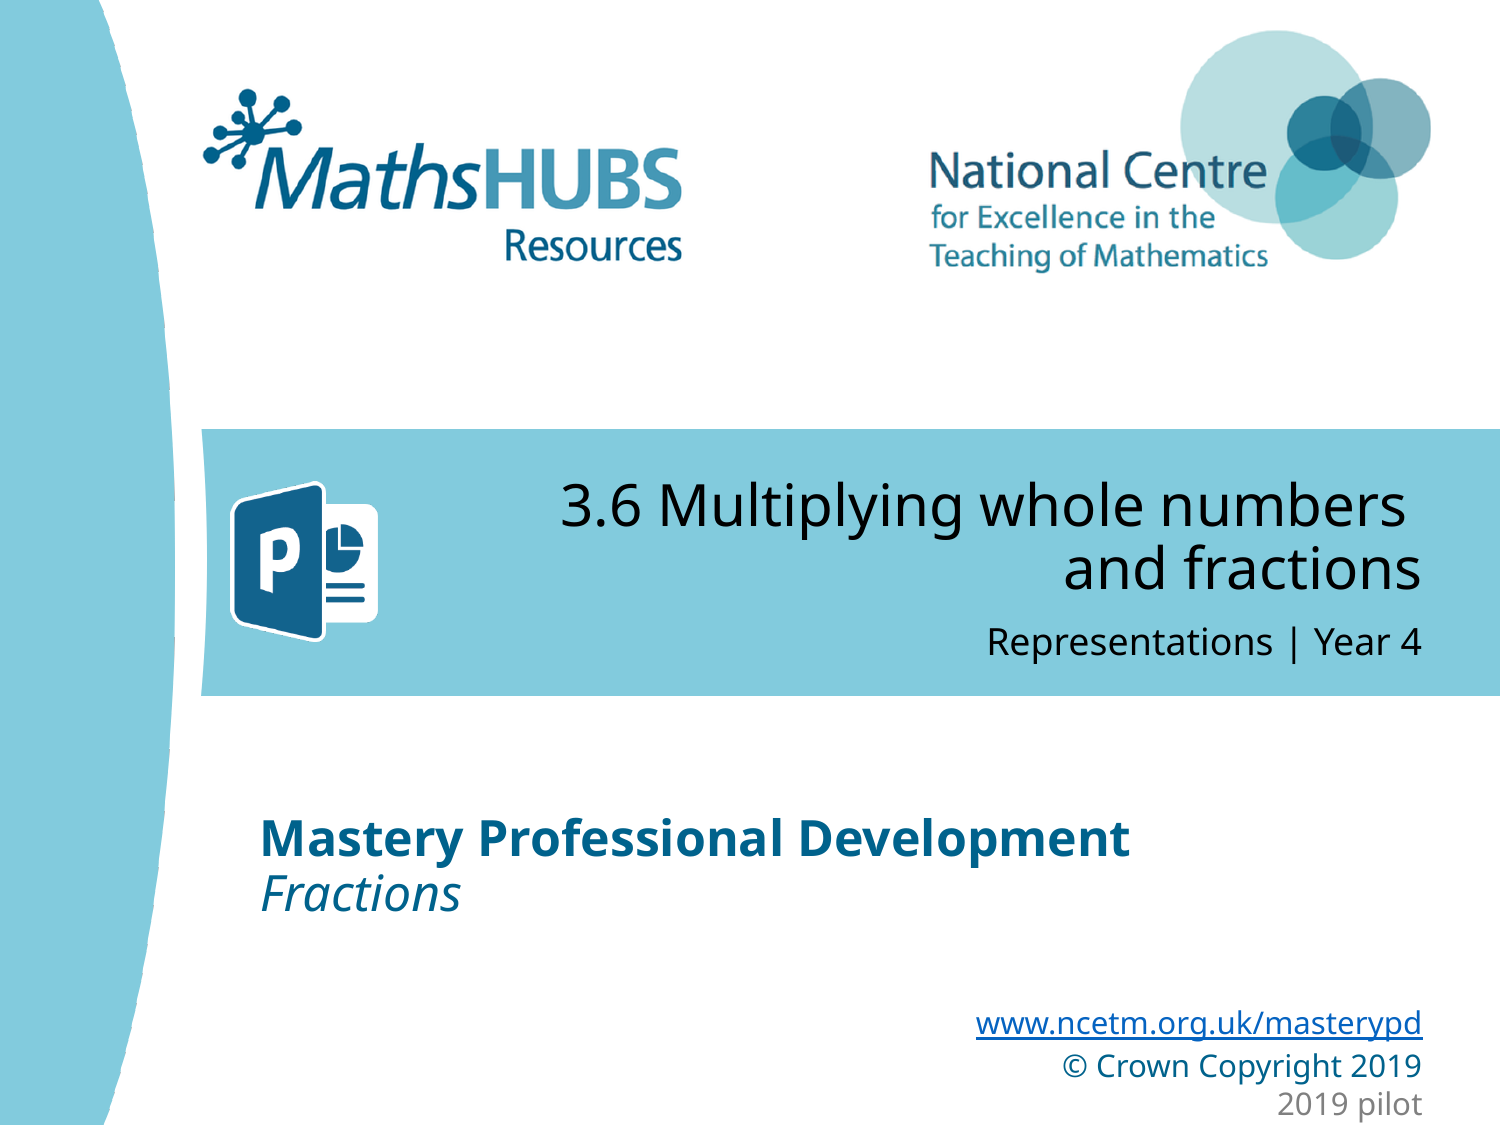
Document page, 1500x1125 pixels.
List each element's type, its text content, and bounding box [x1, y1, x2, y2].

subtitle Representations | Year 4 [407, 614, 1438, 673]
list Fractions [244, 860, 1161, 945]
picture [178, 429, 1500, 696]
title 3.6 Multiplying whole numbers and fractions [407, 432, 1438, 614]
picture [200, 85, 688, 274]
picture [927, 29, 1431, 274]
picture [0, 0, 175, 1125]
